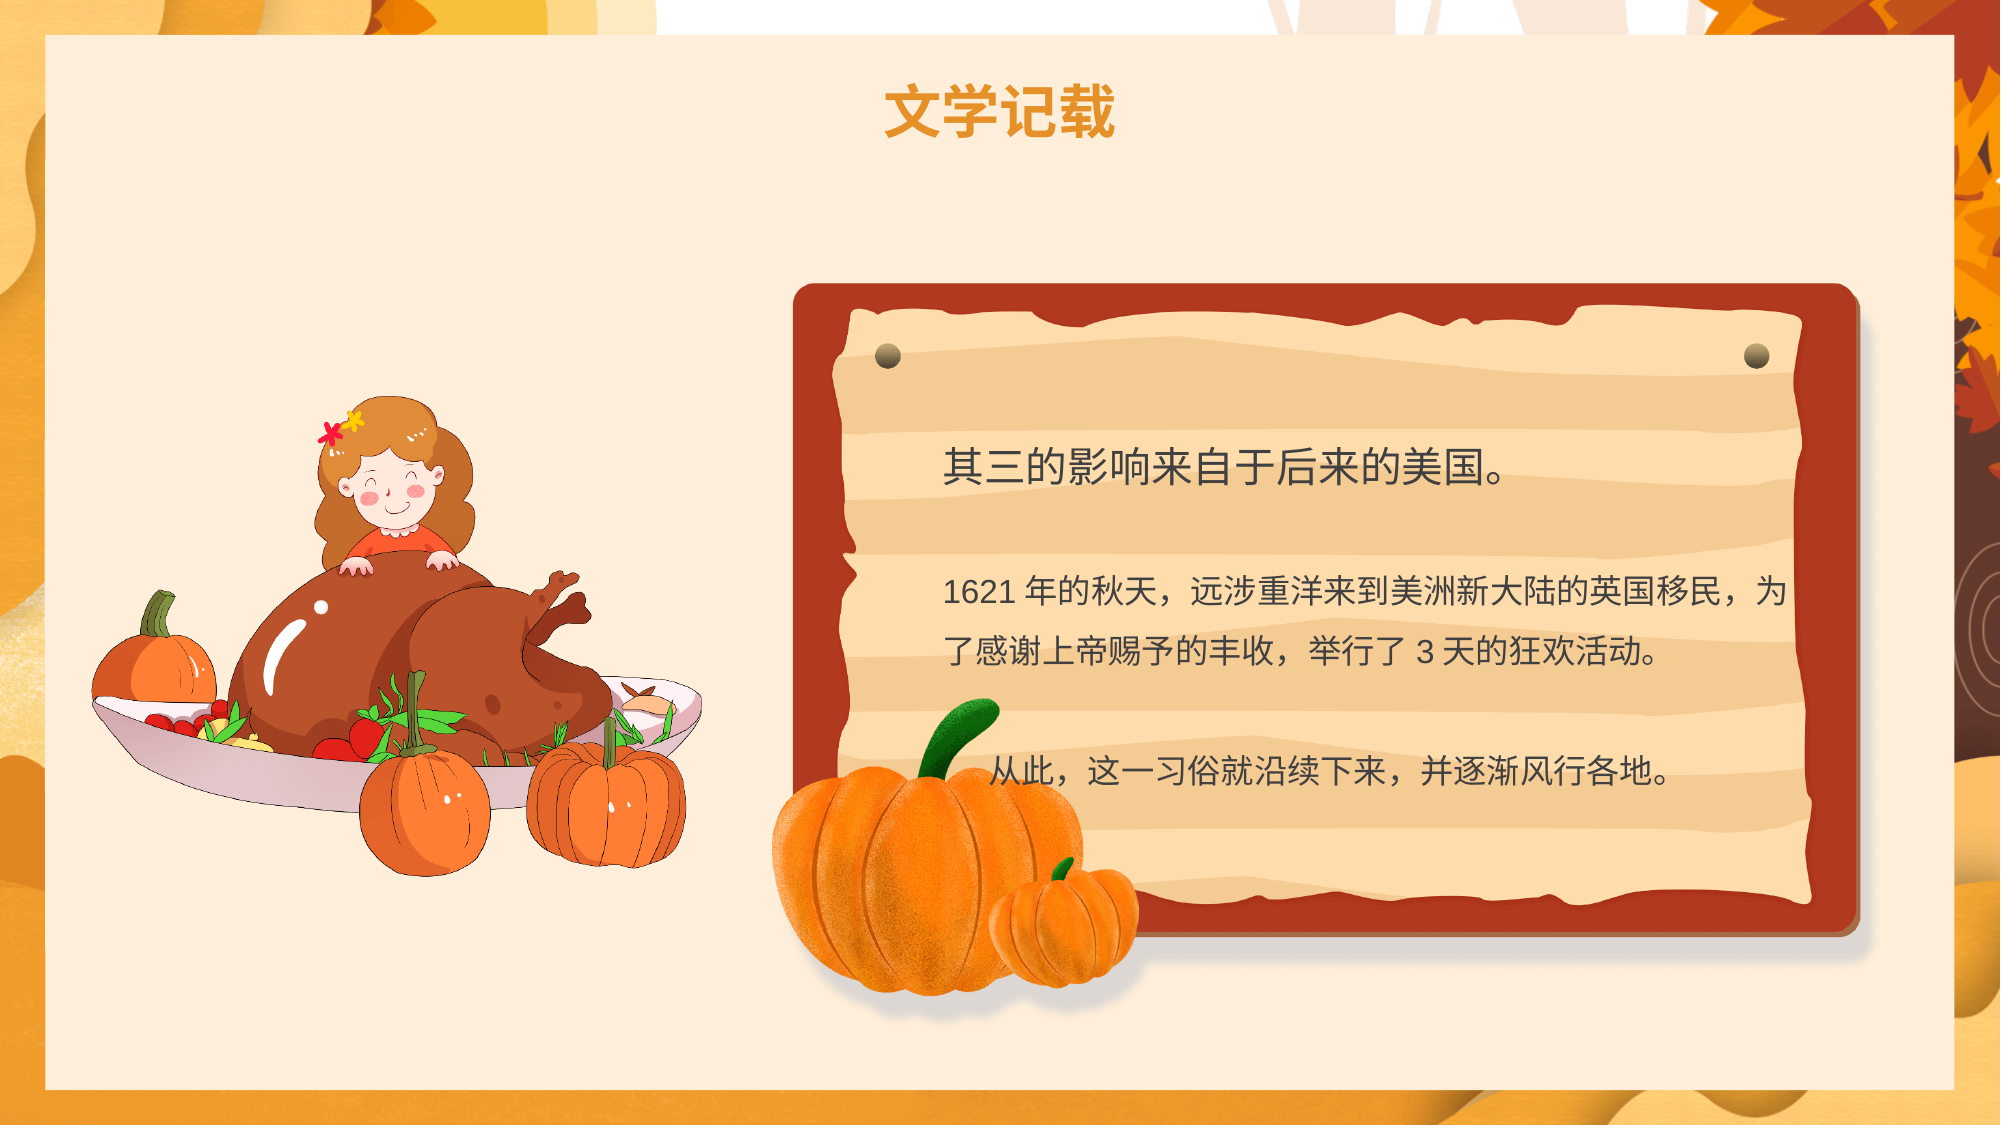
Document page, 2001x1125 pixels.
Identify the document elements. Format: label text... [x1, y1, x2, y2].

text_box 文学记载 [868, 67, 1132, 153]
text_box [689, 230, 1952, 1040]
picture [0, 0, 2000, 1125]
